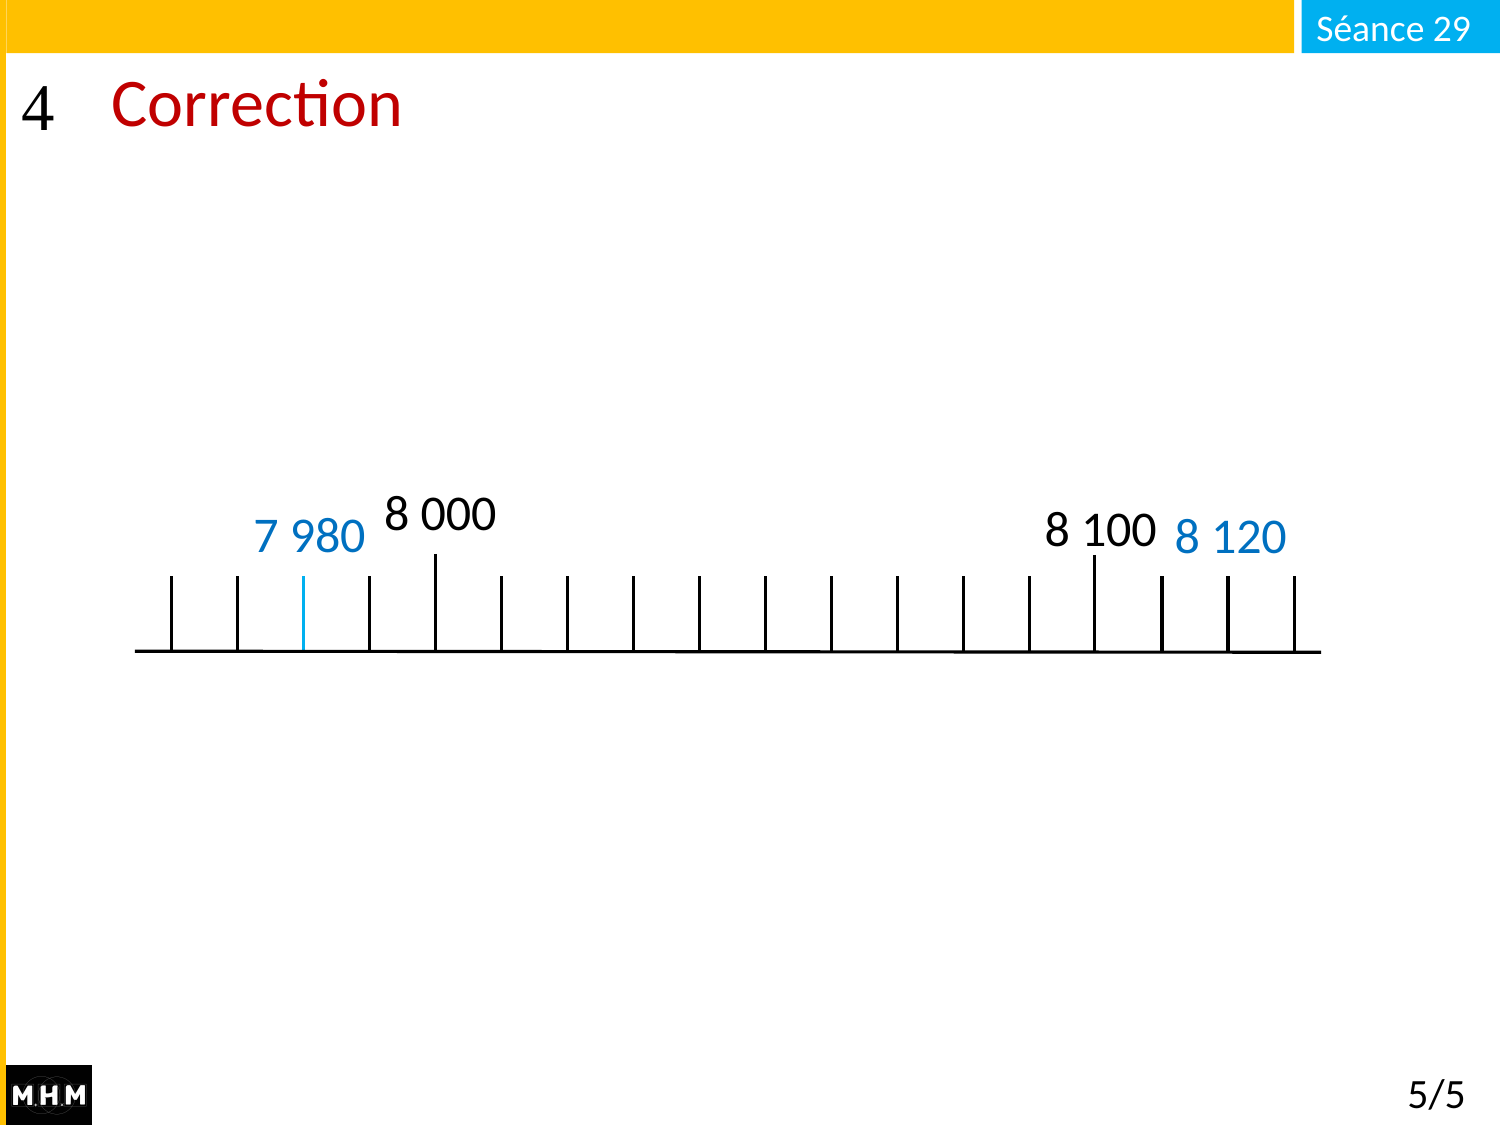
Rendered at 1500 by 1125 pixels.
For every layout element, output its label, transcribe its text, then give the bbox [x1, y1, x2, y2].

list 5/5 [1373, 1064, 1500, 1125]
picture [6, 1065, 92, 1125]
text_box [134, 472, 1321, 653]
title Correction [96, 60, 1391, 150]
